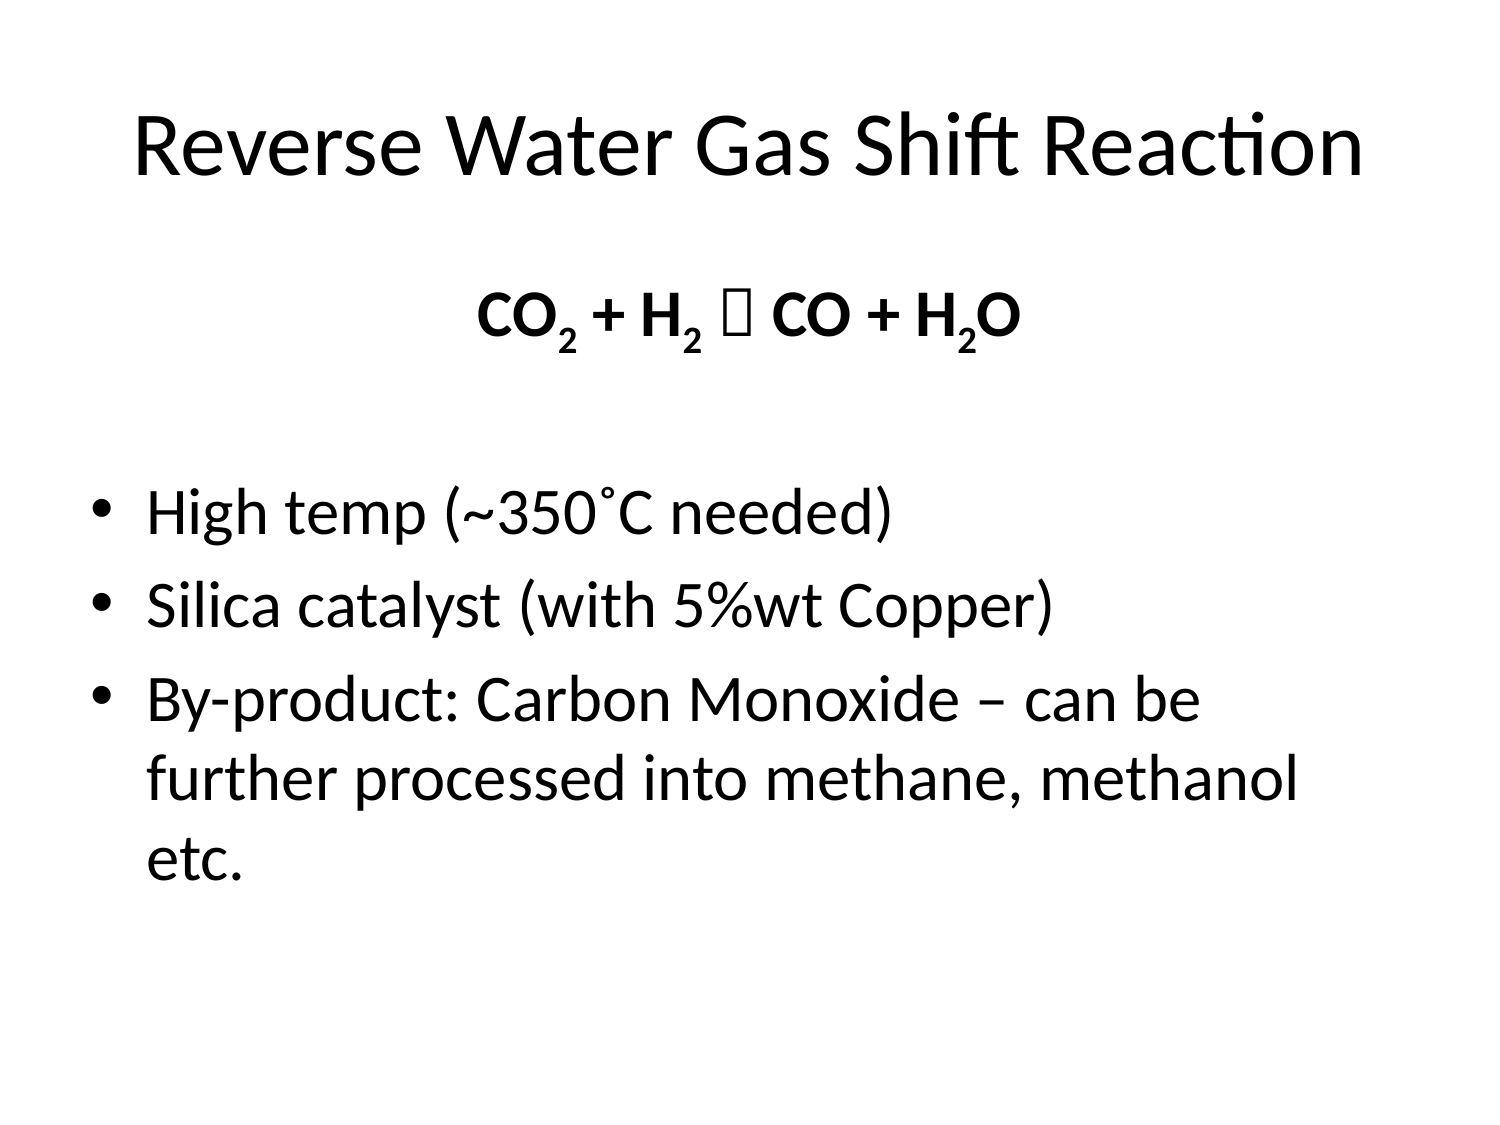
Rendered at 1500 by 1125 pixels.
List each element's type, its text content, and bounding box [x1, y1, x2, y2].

list CO2 + H2  CO + H2O High temp (~350˚C needed) Silica catalyst (with 5%wt Copper) By-product: Carbon Monoxide – can be further processed into methane, methanol etc. [75, 262, 1425, 1005]
title Reverse Water Gas Shift Reaction [75, 45, 1425, 233]
